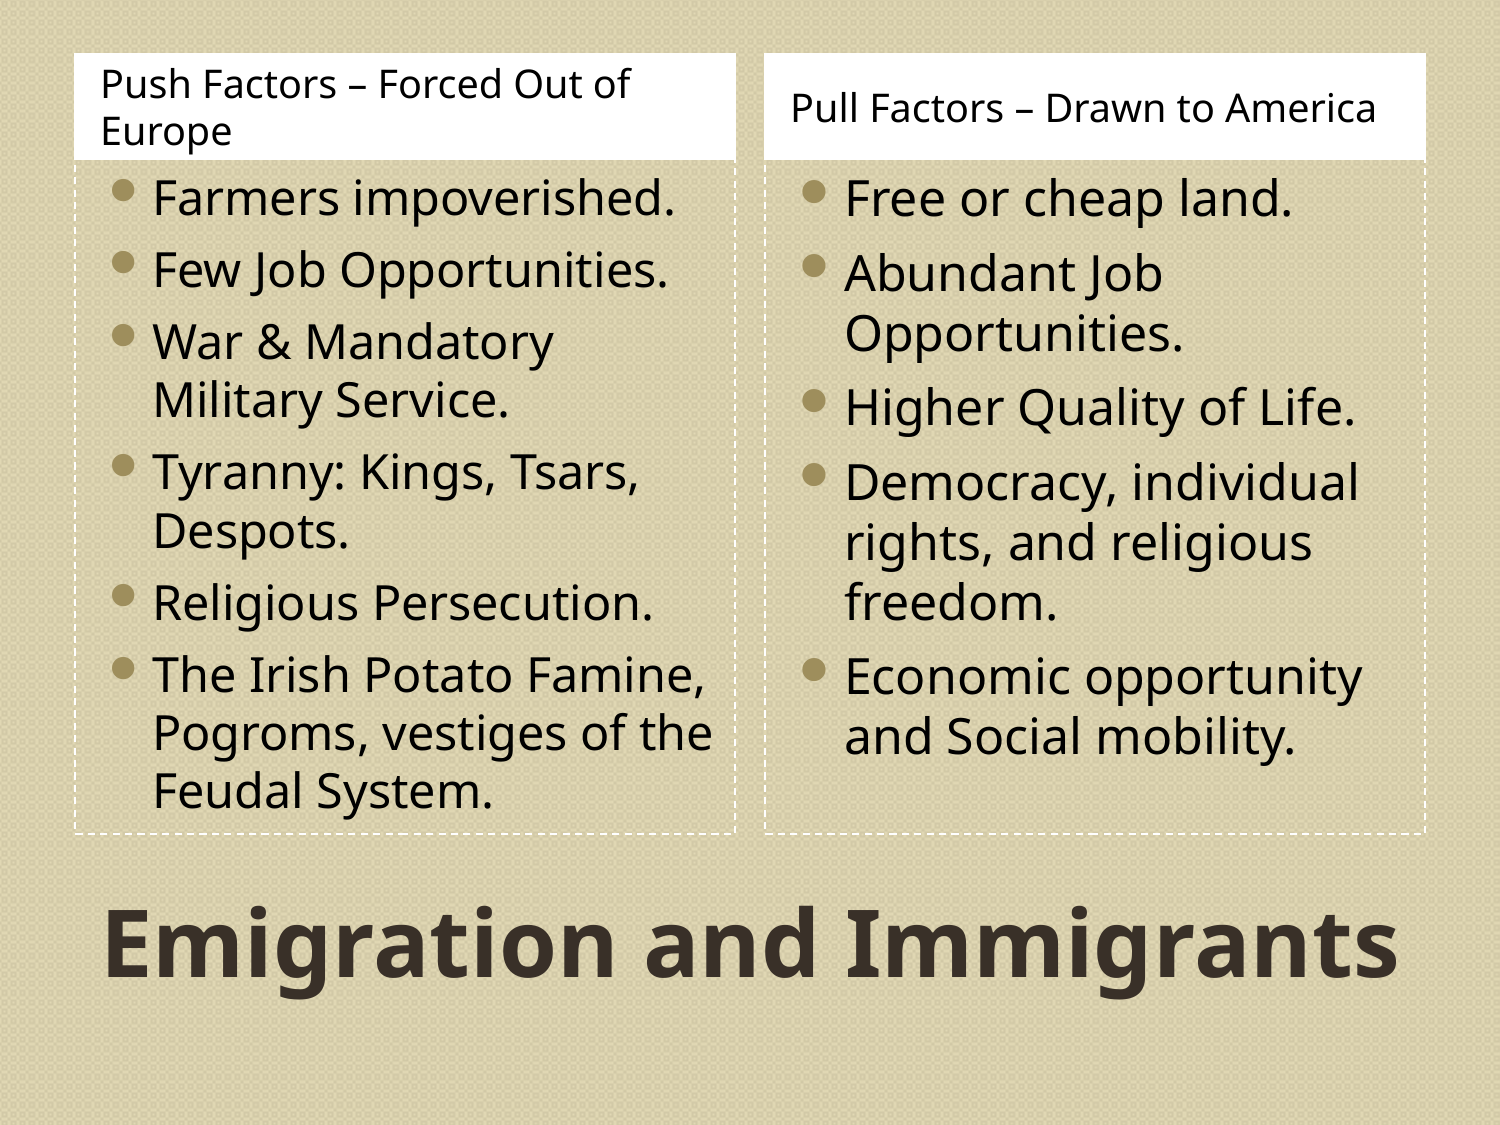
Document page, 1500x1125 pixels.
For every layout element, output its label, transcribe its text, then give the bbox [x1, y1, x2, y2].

list Push Factors – Forced Out of Europe [74, 53, 736, 159]
title Emigration and Immigrants [75, 846, 1425, 1034]
list Free or cheap land. Abundant Job Opportunities. Higher Quality of Life. Democracy, individual rights, and religious freedom. Economic opportunity and Social mobility. [764, 158, 1426, 835]
list Pull Factors – Drawn to America [764, 53, 1426, 159]
list Farmers impoverished. Few Job Opportunities. War & Mandatory Military Service. Tyranny: Kings, Tsars, Despots. Religious Persecution. The Irish Potato Famine, Pogroms, vestiges of the Feudal System. [74, 158, 736, 835]
